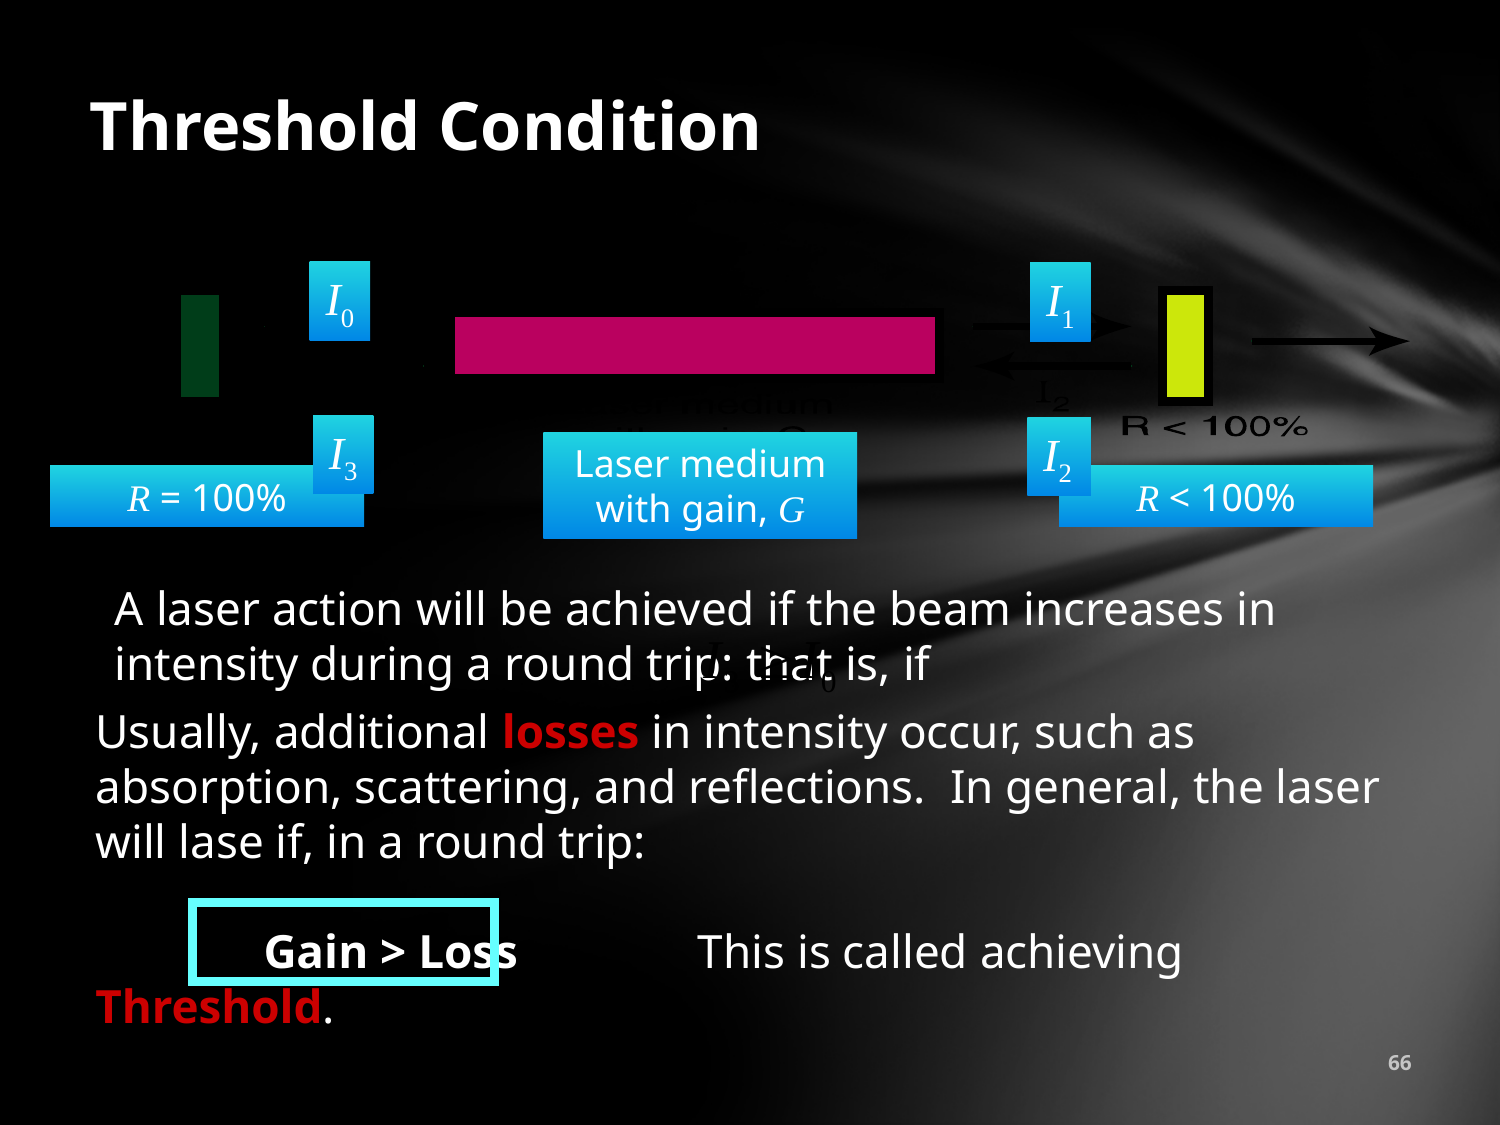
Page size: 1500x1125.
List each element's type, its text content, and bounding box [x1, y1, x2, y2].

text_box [49, 261, 1413, 540]
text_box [79, 694, 1449, 989]
title Threshold Condition [74, 50, 1437, 172]
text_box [98, 571, 1445, 694]
slide_number 66 [1074, 1024, 1426, 1103]
